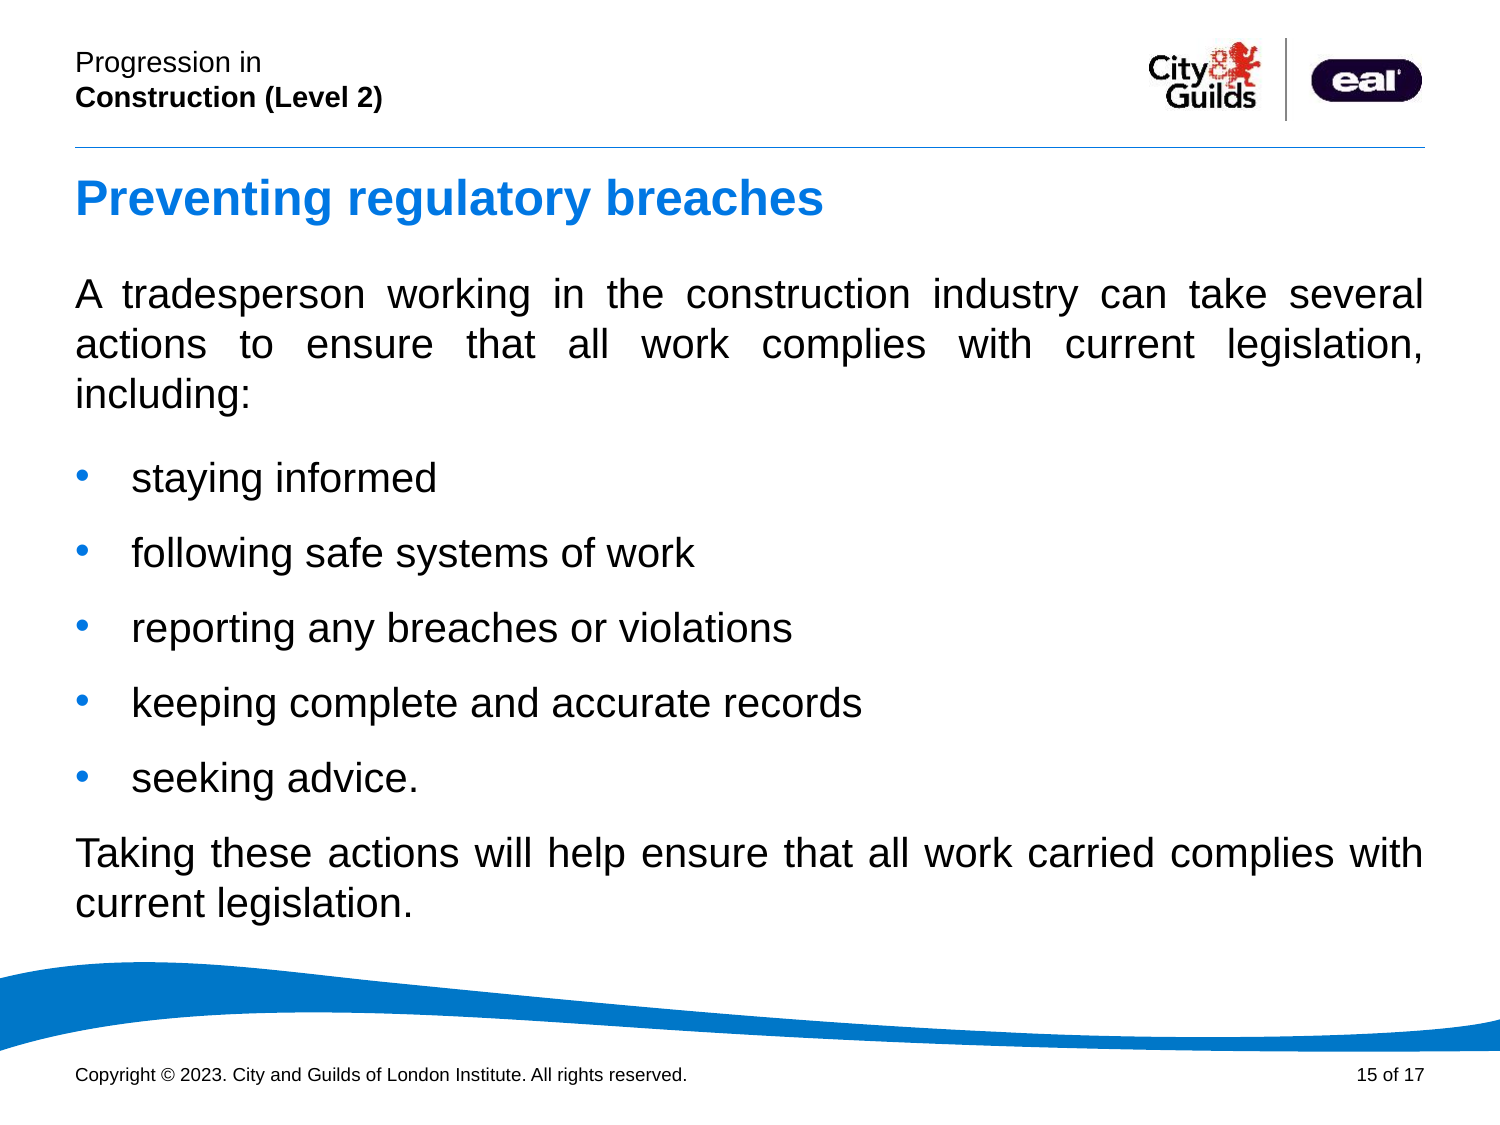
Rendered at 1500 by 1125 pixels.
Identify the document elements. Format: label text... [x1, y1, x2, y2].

title Preventing regulatory breaches [74, 165, 1426, 229]
picture [1149, 38, 1422, 121]
list A tradesperson working in the construction industry can take several actions to ensure that all work complies with current legislation, including: staying informed following safe systems of work reporting any breaches or violations keeping complete and accurate records seeking advice. Taking these actions will help ensure that all work carried complies with current legislation. [74, 266, 1426, 913]
